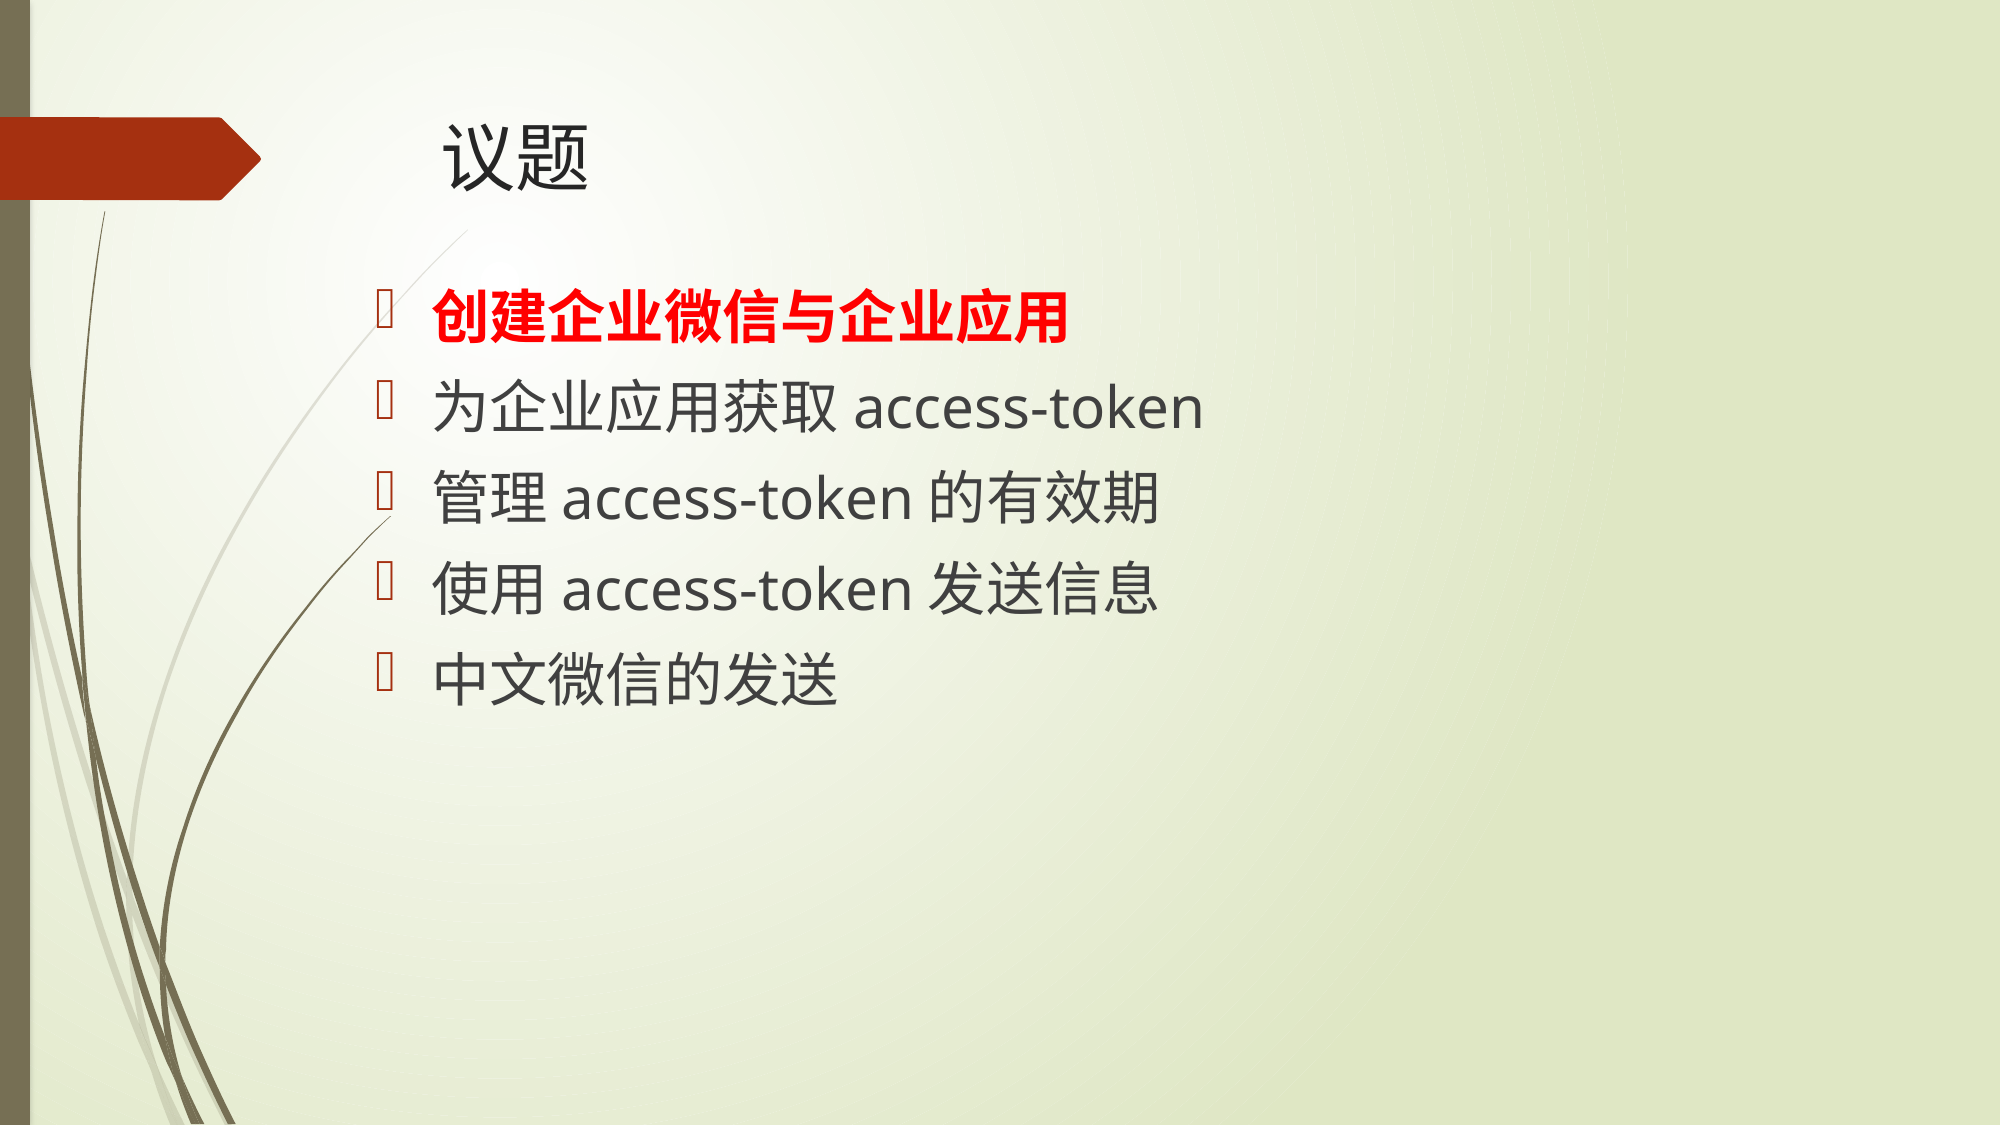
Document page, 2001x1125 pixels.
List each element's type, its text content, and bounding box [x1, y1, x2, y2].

title 议题 [425, 102, 1888, 313]
list 创建企业微信与企业应用 为企业应用获取access-token 管理access-token的有效期 使用access-token发送信息 中文微信的发送 [360, 272, 1823, 913]
